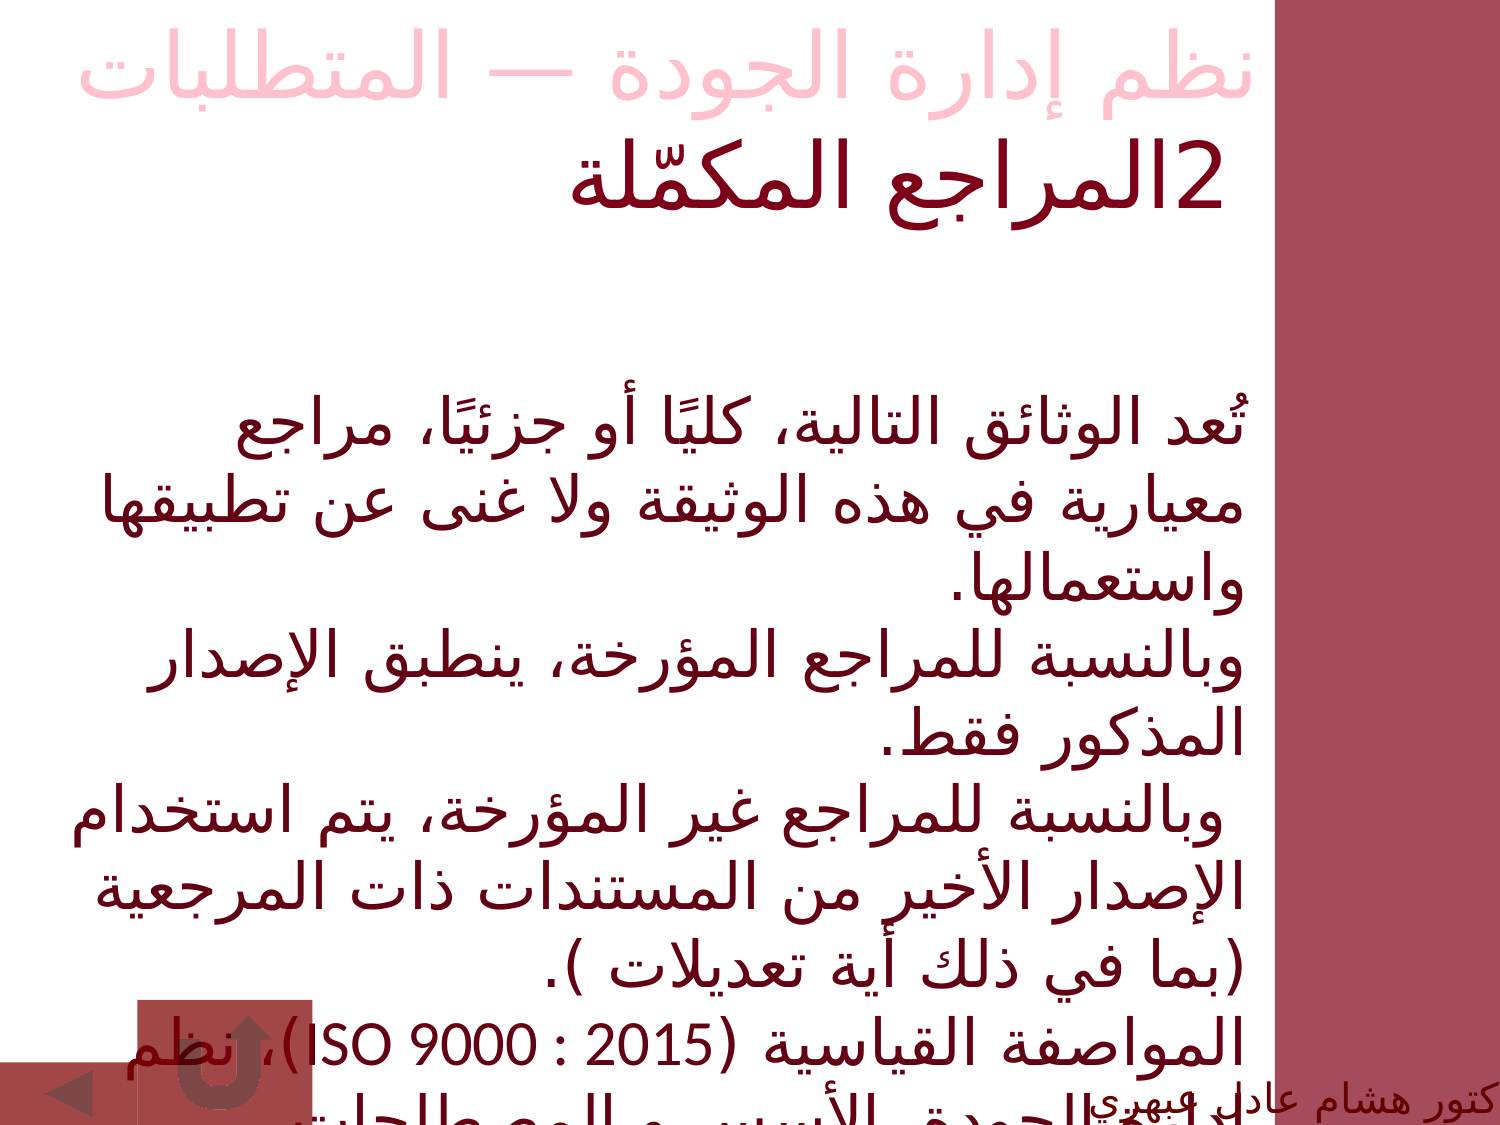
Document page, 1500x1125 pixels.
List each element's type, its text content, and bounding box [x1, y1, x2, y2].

text_box [1273, 0, 1500, 1064]
text_box [135, 998, 315, 1125]
text_box [0, 1060, 135, 1125]
text_box نظم إدارة الجودة — المتطلبات 2المراجع المكمّلة [0, 0, 1275, 235]
text_box تُعد الوثائق التالية، كليًا أو جزئيًا، مراجع معيارية في هذه الوثيقة ولا غنى عن تطبيقها واستعمالها. وبالنسبة للمراجع المؤرخة، ينطبق الإصدار المذكور فقط. وبالنسبة للمراجع غير المؤرخة، يتم استخدام الإصدار الأخير من المستندات ذات المرجعية (بما في ذلك أية تعديلات ). المواصفة القياسية (ISO 9000 : 2015)، نظم إدارة الجودة الأسس و المصطلحات. [12, 373, 1263, 1125]
text_box الدكتور هشام عادل عبهري [1073, 1064, 1500, 1125]
